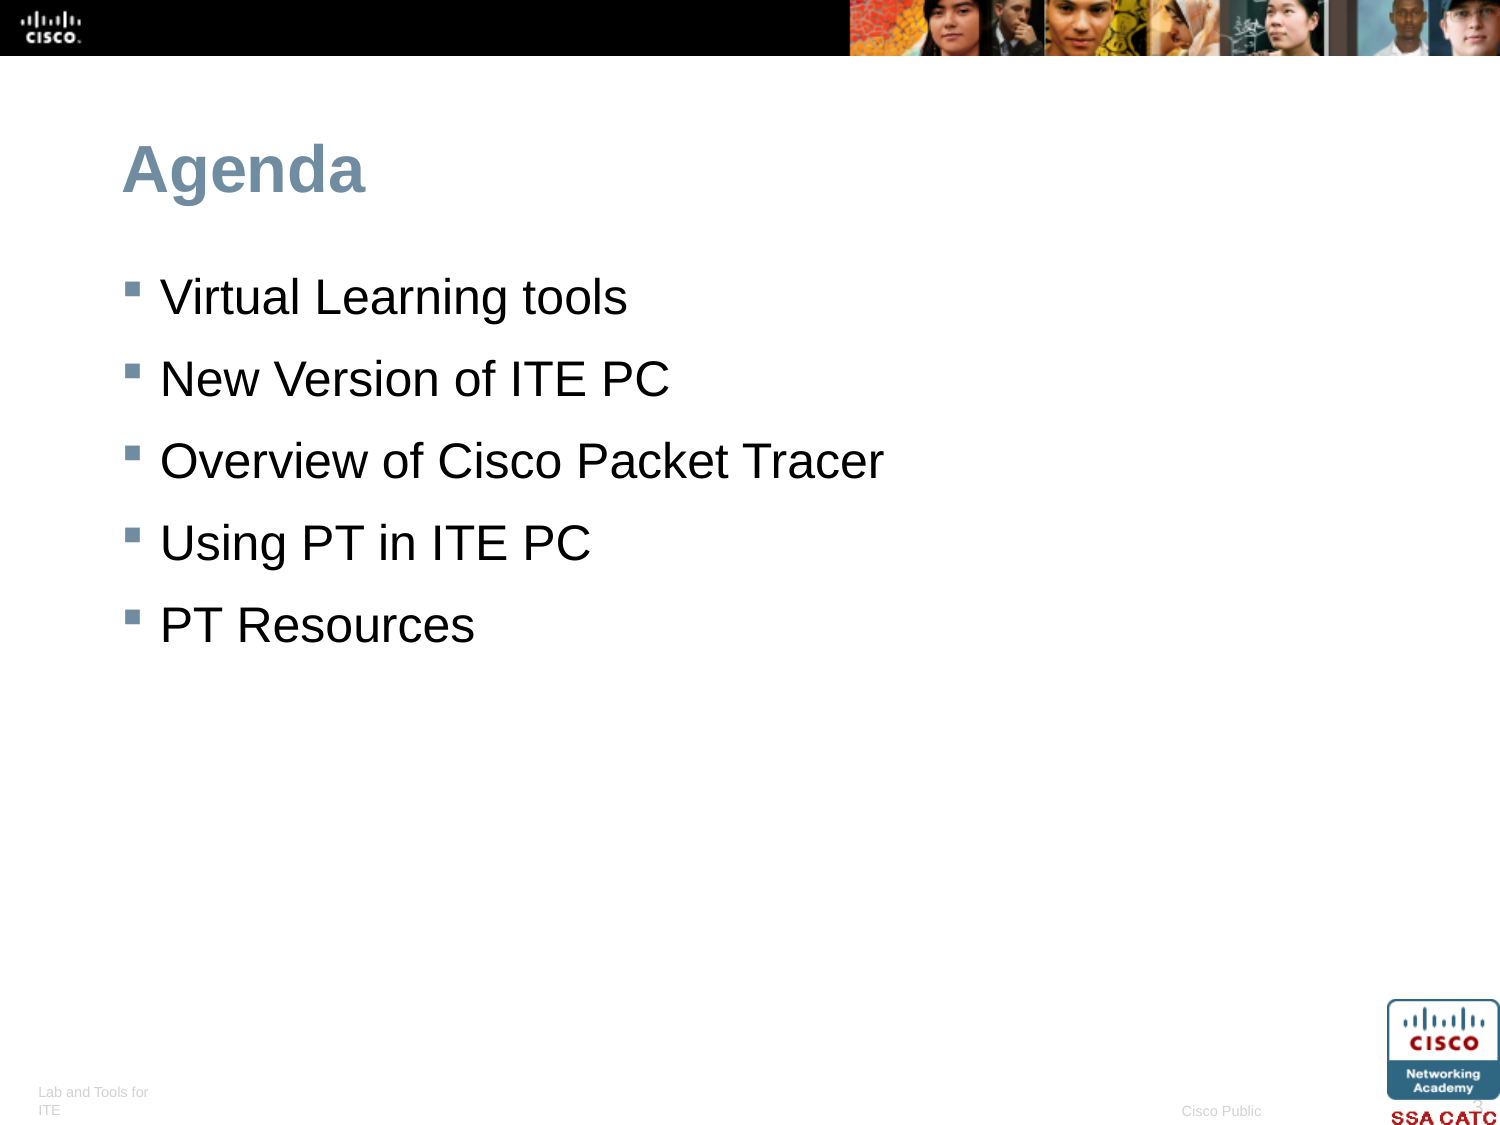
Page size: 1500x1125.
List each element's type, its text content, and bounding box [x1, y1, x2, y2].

title Agenda [107, 62, 1444, 214]
picture [1387, 999, 1500, 1125]
list Virtual Learning tools New Version of ITE PC Overview of Cisco Packet Tracer Using PT in ITE PC PT Resources [107, 261, 1411, 1026]
picture [0, 0, 1500, 56]
